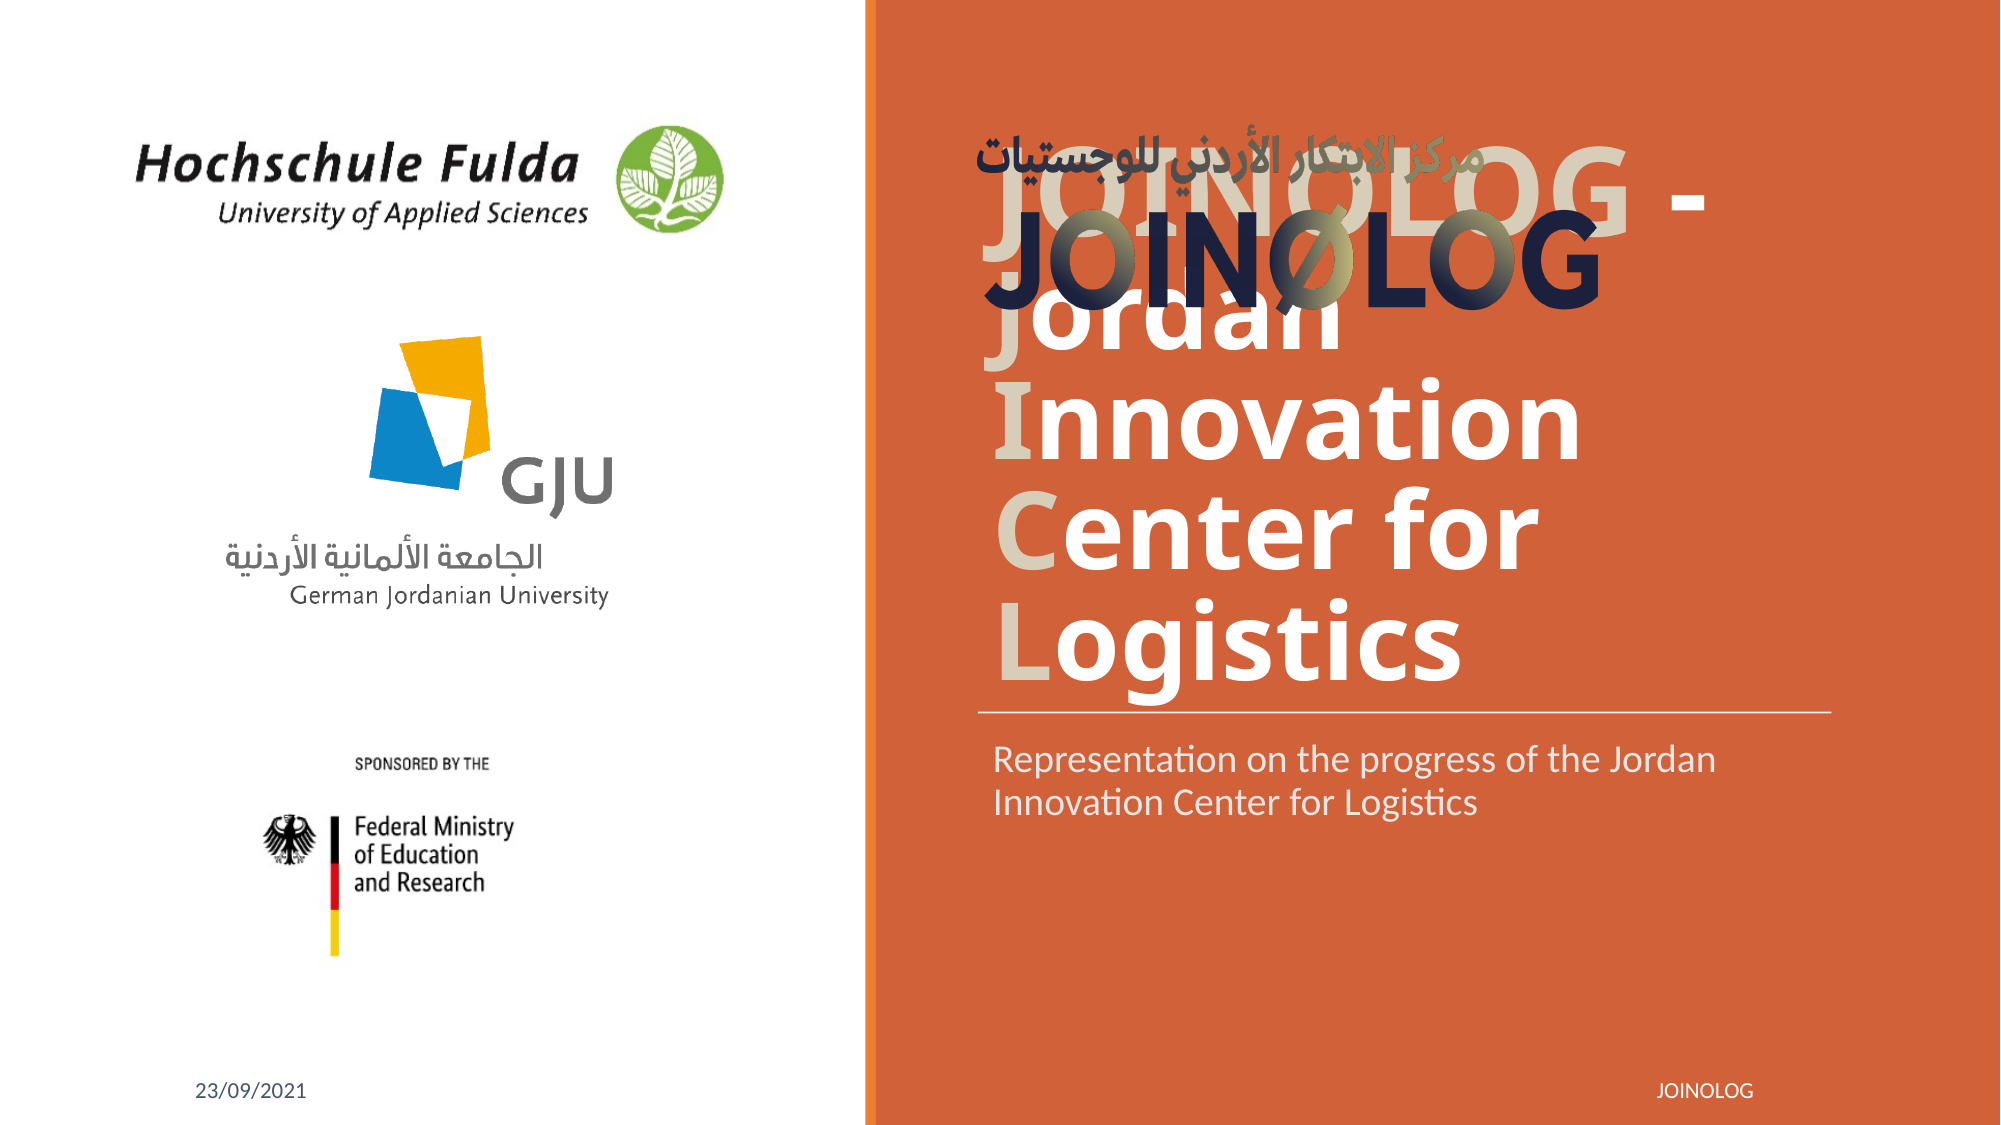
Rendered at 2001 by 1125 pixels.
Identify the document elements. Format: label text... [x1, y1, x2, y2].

text_box [1, 0, 865, 1125]
text_box [865, 0, 875, 1125]
text_box [875, 0, 2000, 1125]
picture [222, 730, 643, 1019]
picture [226, 336, 612, 610]
subtitle Representation on the progress of the Jordan Innovation Center for Logistics [977, 730, 1888, 919]
footer JOINOLOG [1034, 1059, 1769, 1120]
picture [102, 100, 764, 266]
title JOINOLOG - Jordan Innovation Center for Logistics [977, 124, 1888, 710]
picture [977, 124, 1598, 316]
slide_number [180, 1059, 586, 1120]
